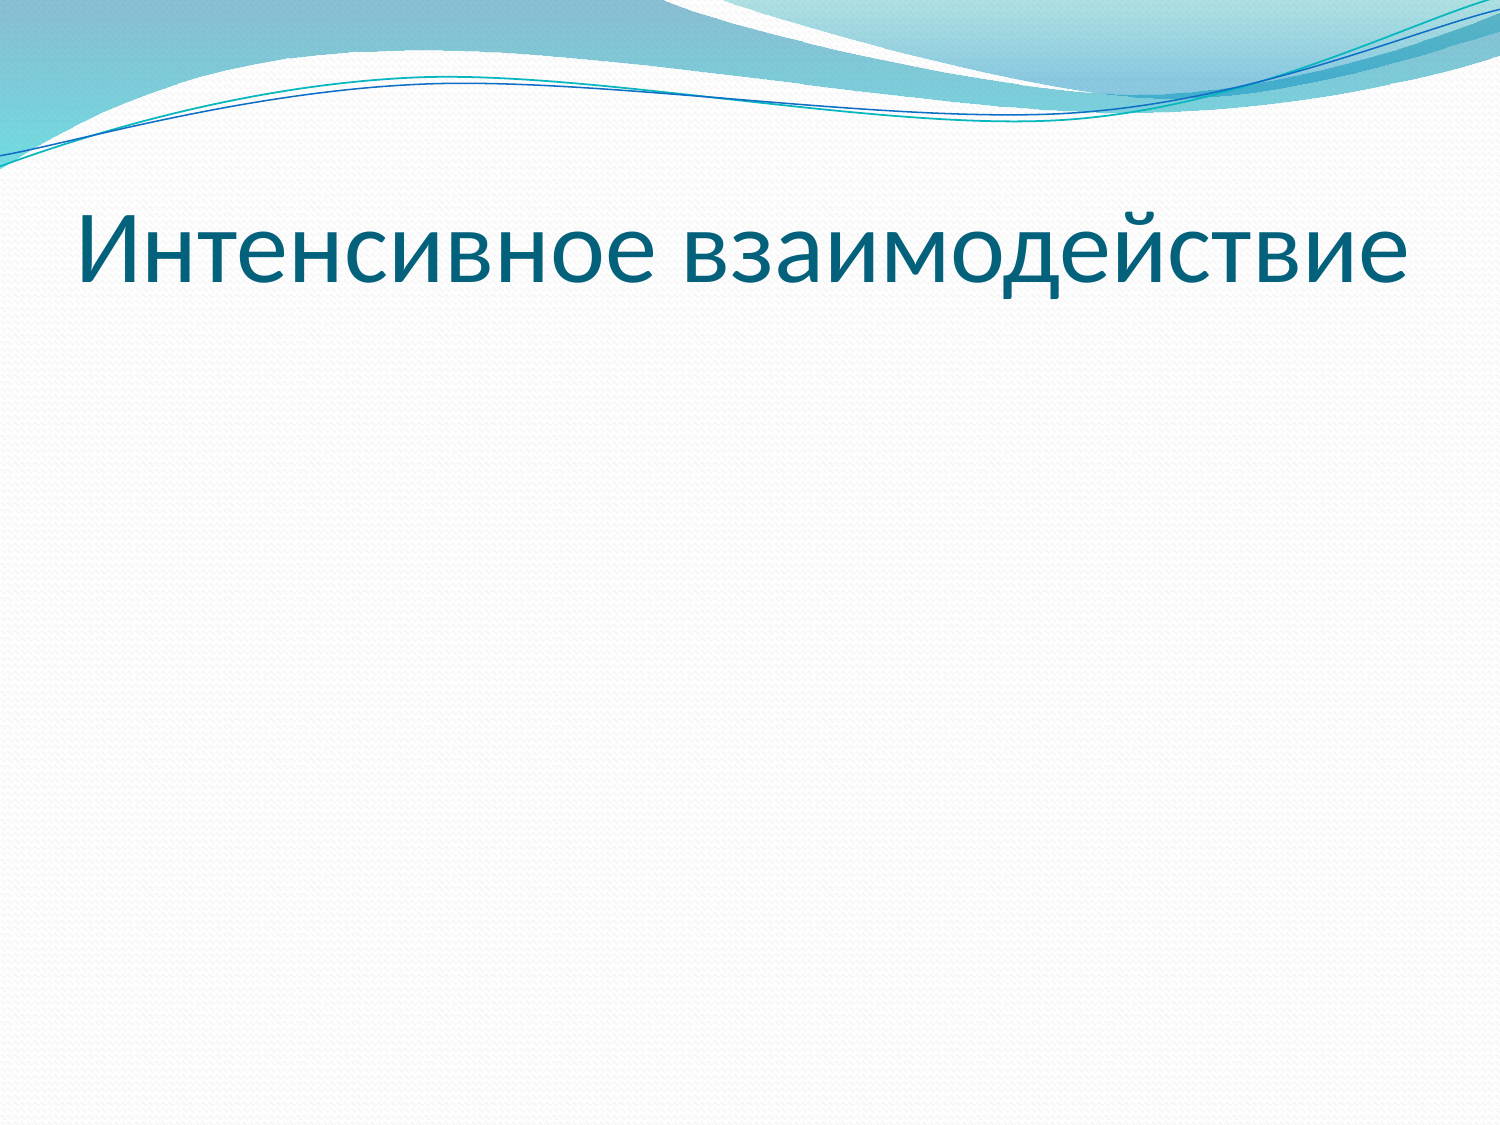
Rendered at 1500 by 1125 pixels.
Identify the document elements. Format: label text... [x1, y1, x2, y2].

title Интенсивное взаимодействие [75, 115, 1425, 303]
